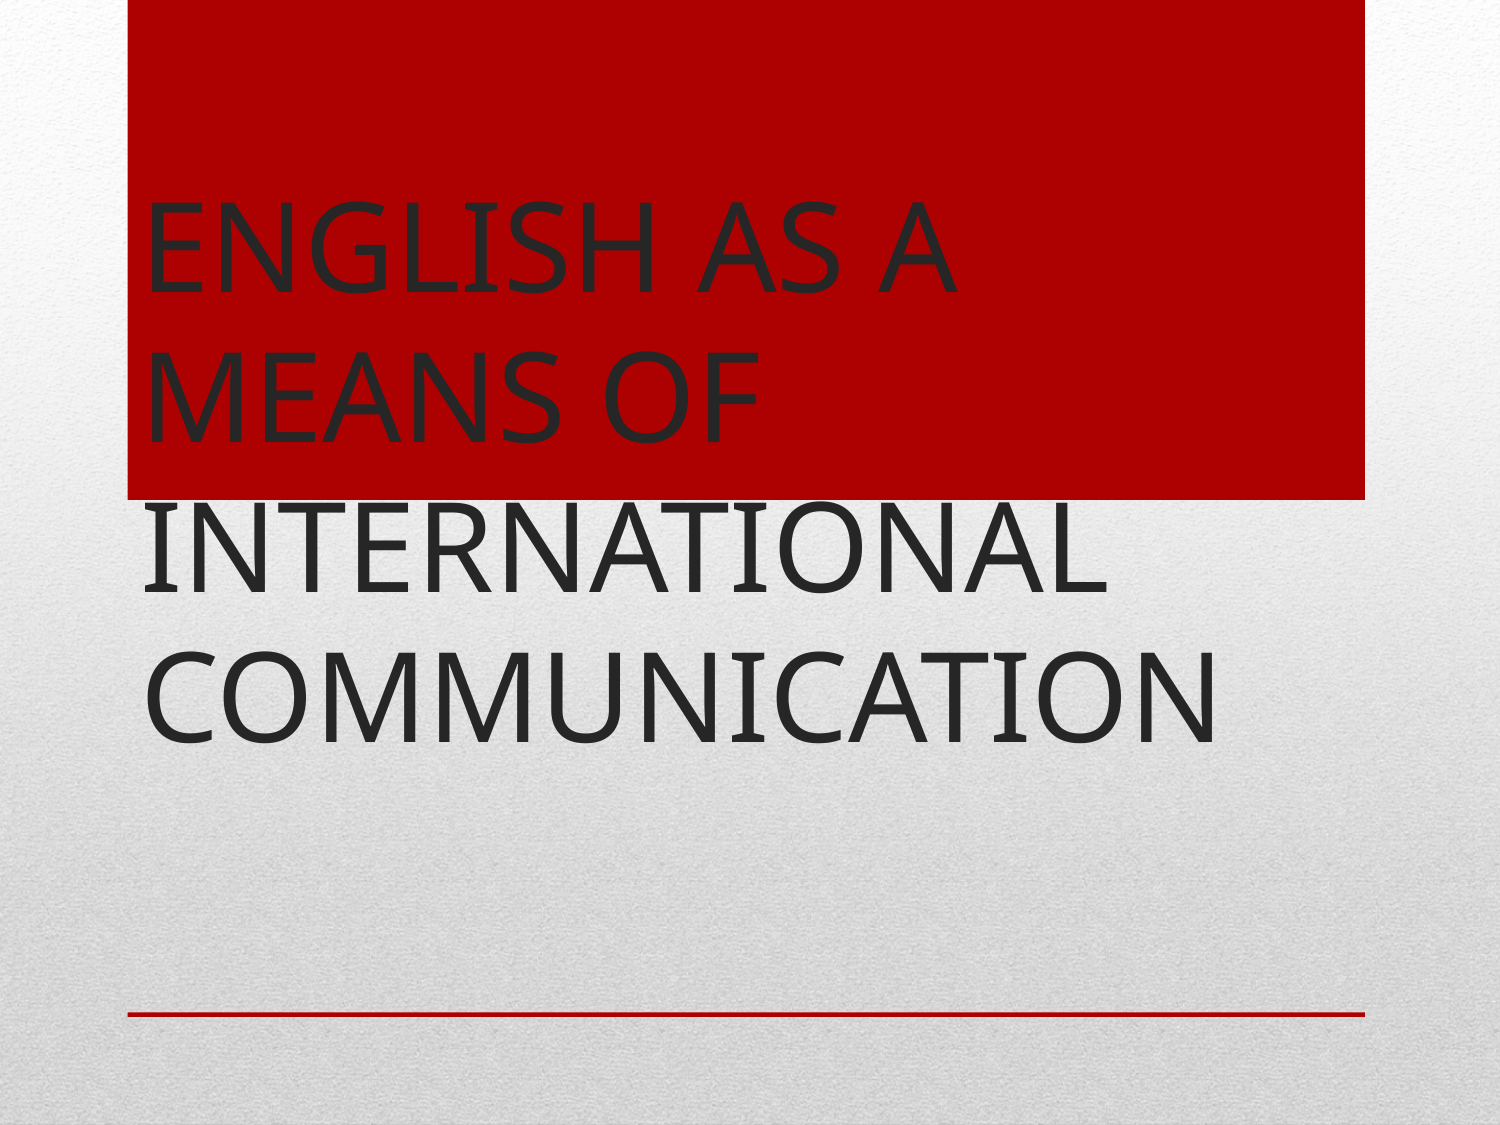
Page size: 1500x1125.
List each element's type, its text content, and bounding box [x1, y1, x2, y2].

title ENGLISH AS A MEANS OF INTERNATIONAL COMMUNICATION [125, 525, 1363, 775]
